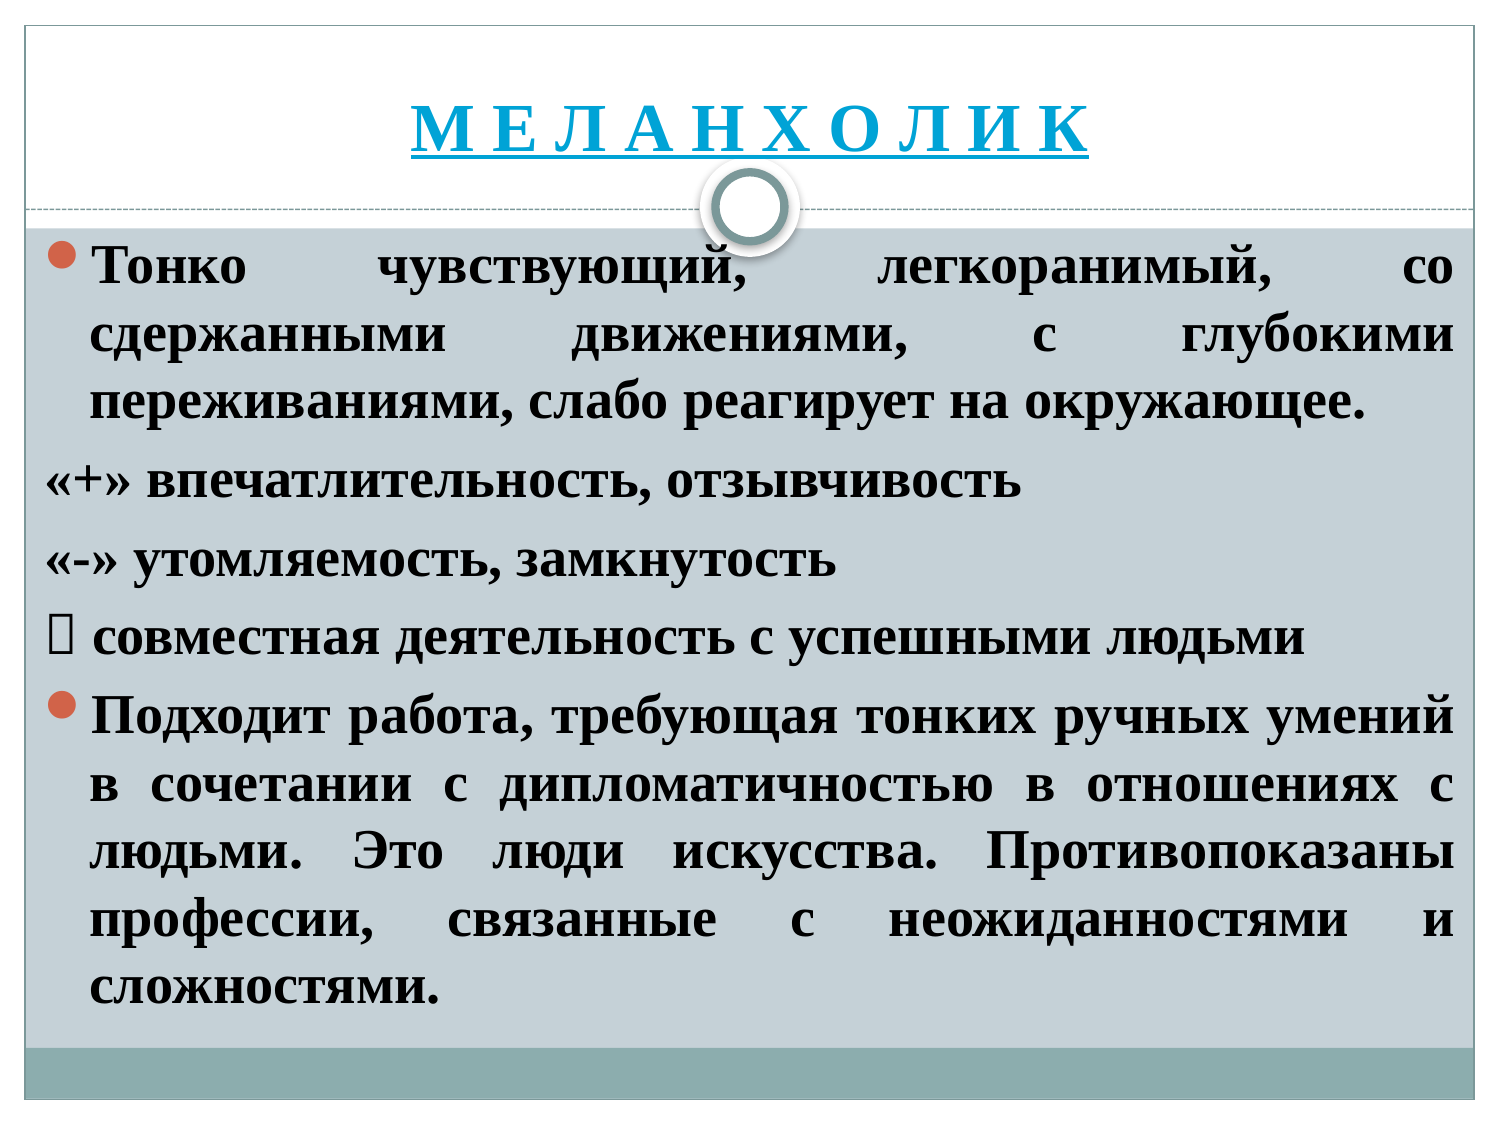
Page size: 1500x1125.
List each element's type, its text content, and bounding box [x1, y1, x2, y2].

title М Е Л А Н Х О Л И К [29, 30, 1471, 173]
list Тонко чувствующий, легкоранимый, со сдержанными движениями, с глубокими переживаниями, слабо реагирует на окружающее. «+» впечатлительность, отзывчивость «-» утомляемость, замкнутость  совместная деятельность с успешными людьми Подходит работа, требующая тонких ручных умений в сочетании с дипломатичностью в отношениях с людьми. Это люди искусства. Противопоказаны профессии, связанные с неожиданностями и сложностями. [29, 219, 1471, 1094]
